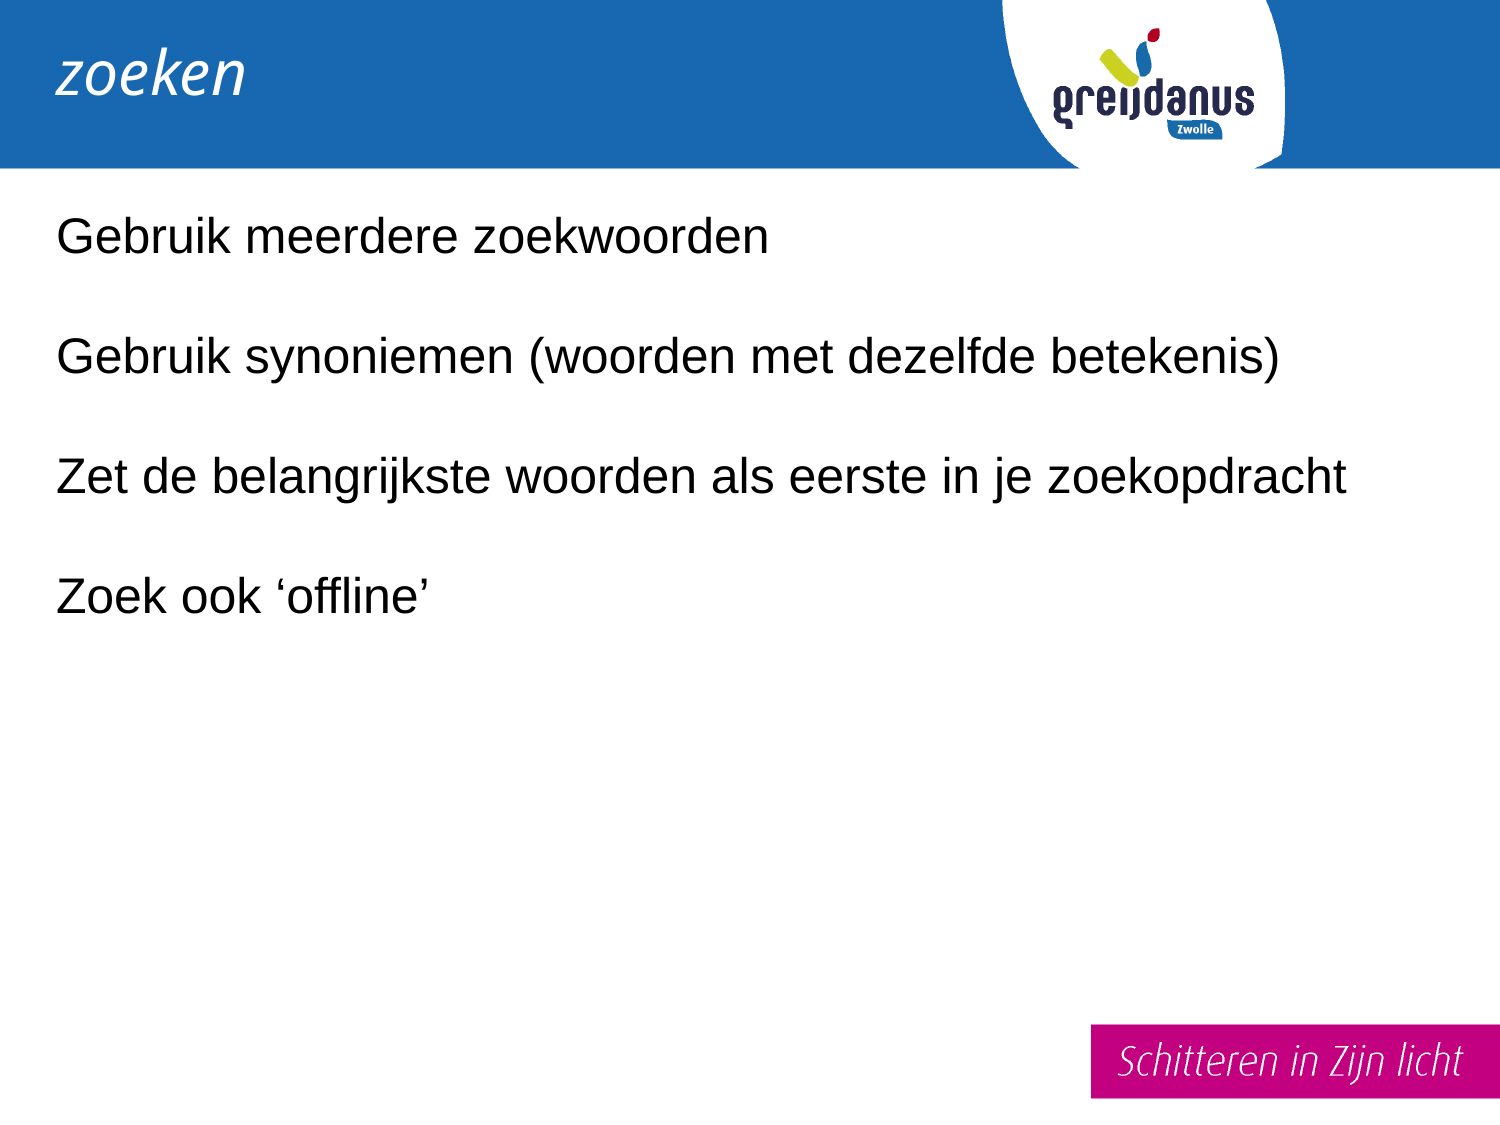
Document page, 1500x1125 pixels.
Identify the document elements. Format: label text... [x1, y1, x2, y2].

picture [0, 0, 1500, 1125]
title zoeken [41, 25, 975, 138]
subtitle Gebruik meerdere zoekwoorden Gebruik synoniemen (woorden met dezelfde betekenis) Zet de belangrijkste woorden als eerste in je zoekopdracht Zoek ook ‘offline’ [41, 196, 1388, 1000]
